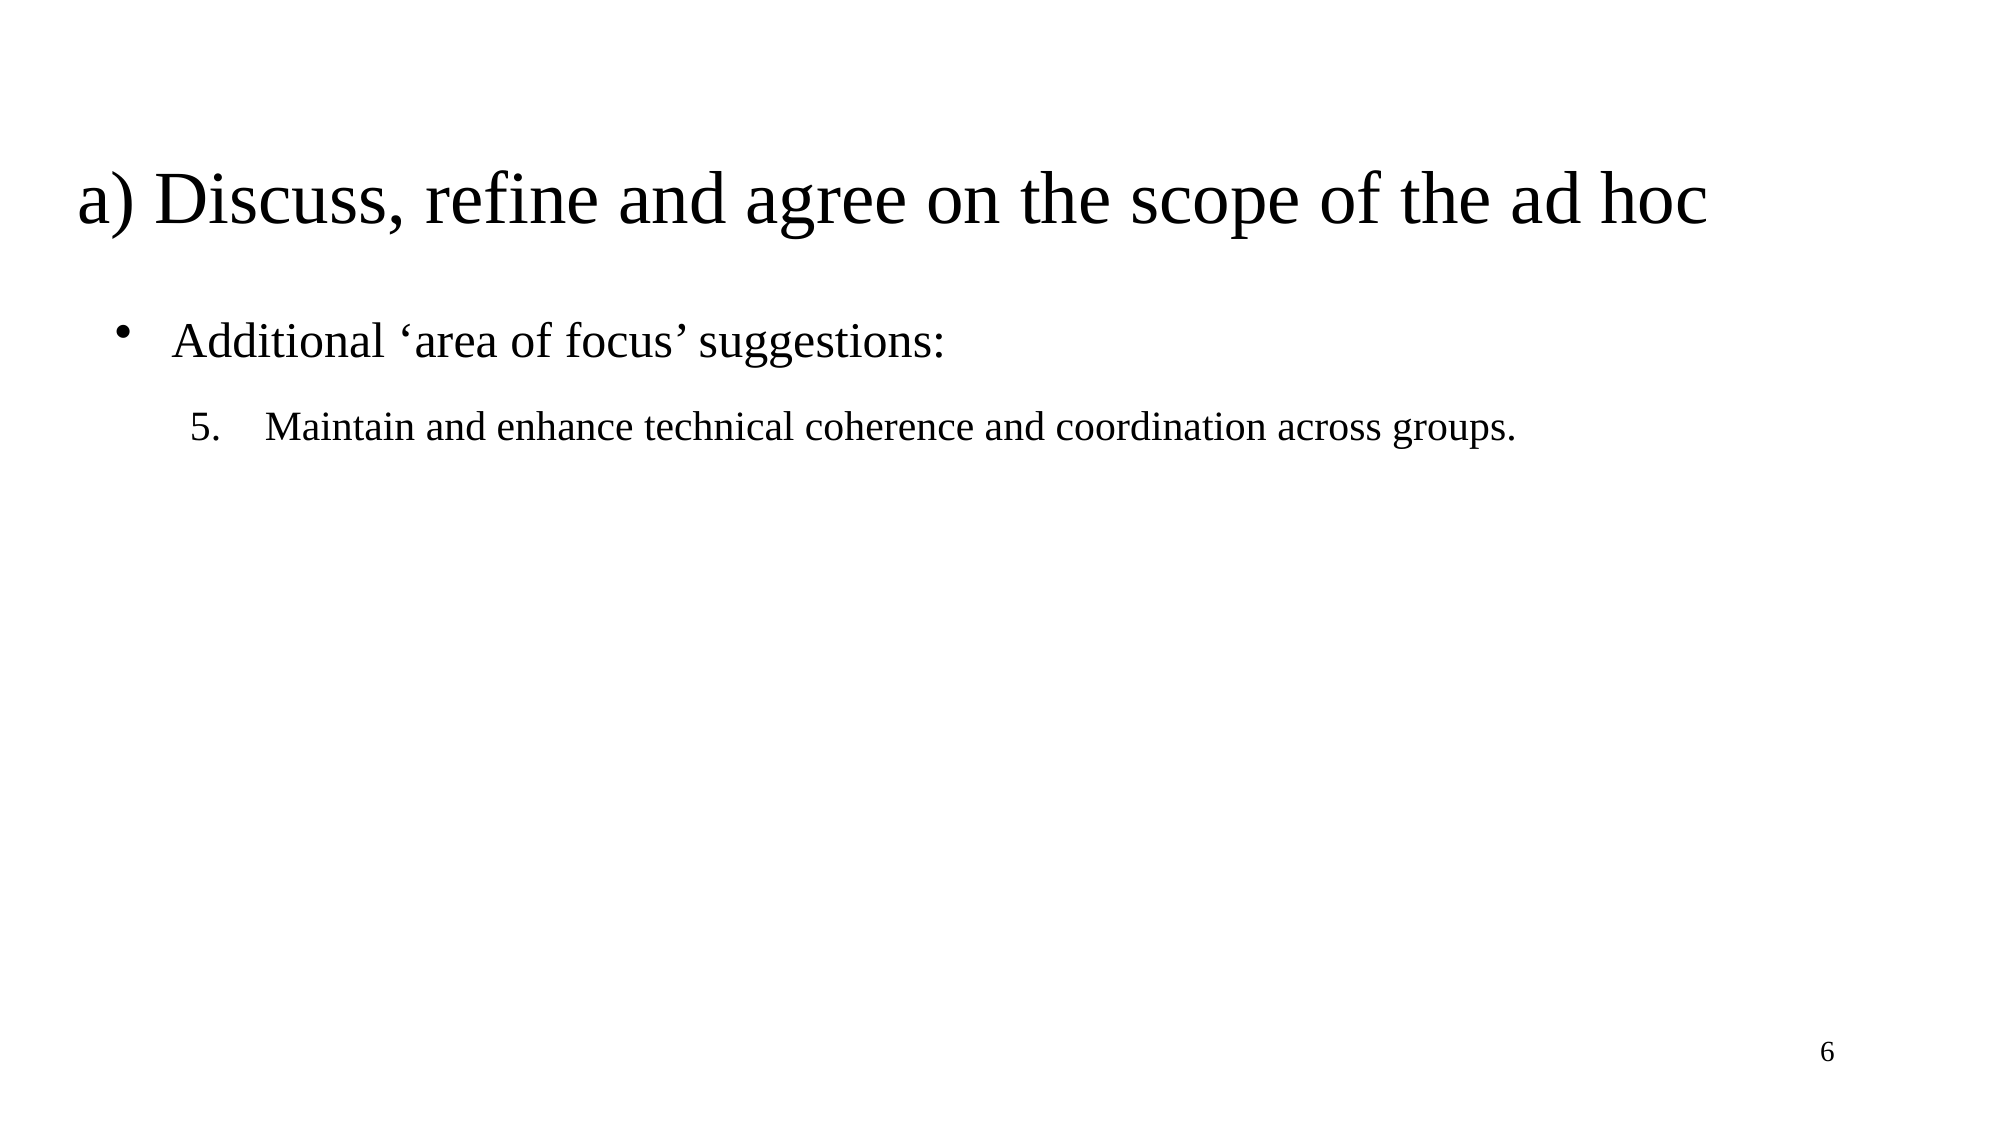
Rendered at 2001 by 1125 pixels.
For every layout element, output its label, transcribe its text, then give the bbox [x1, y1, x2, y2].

slide_number 6 [1433, 1024, 1851, 1101]
title a) Discuss, refine and agree on the scope of the ad hoc [62, 99, 1901, 288]
list Additional ‘area of focus’ suggestions: Maintain and enhance technical coherence and coordination across groups. [99, 299, 1888, 1063]
